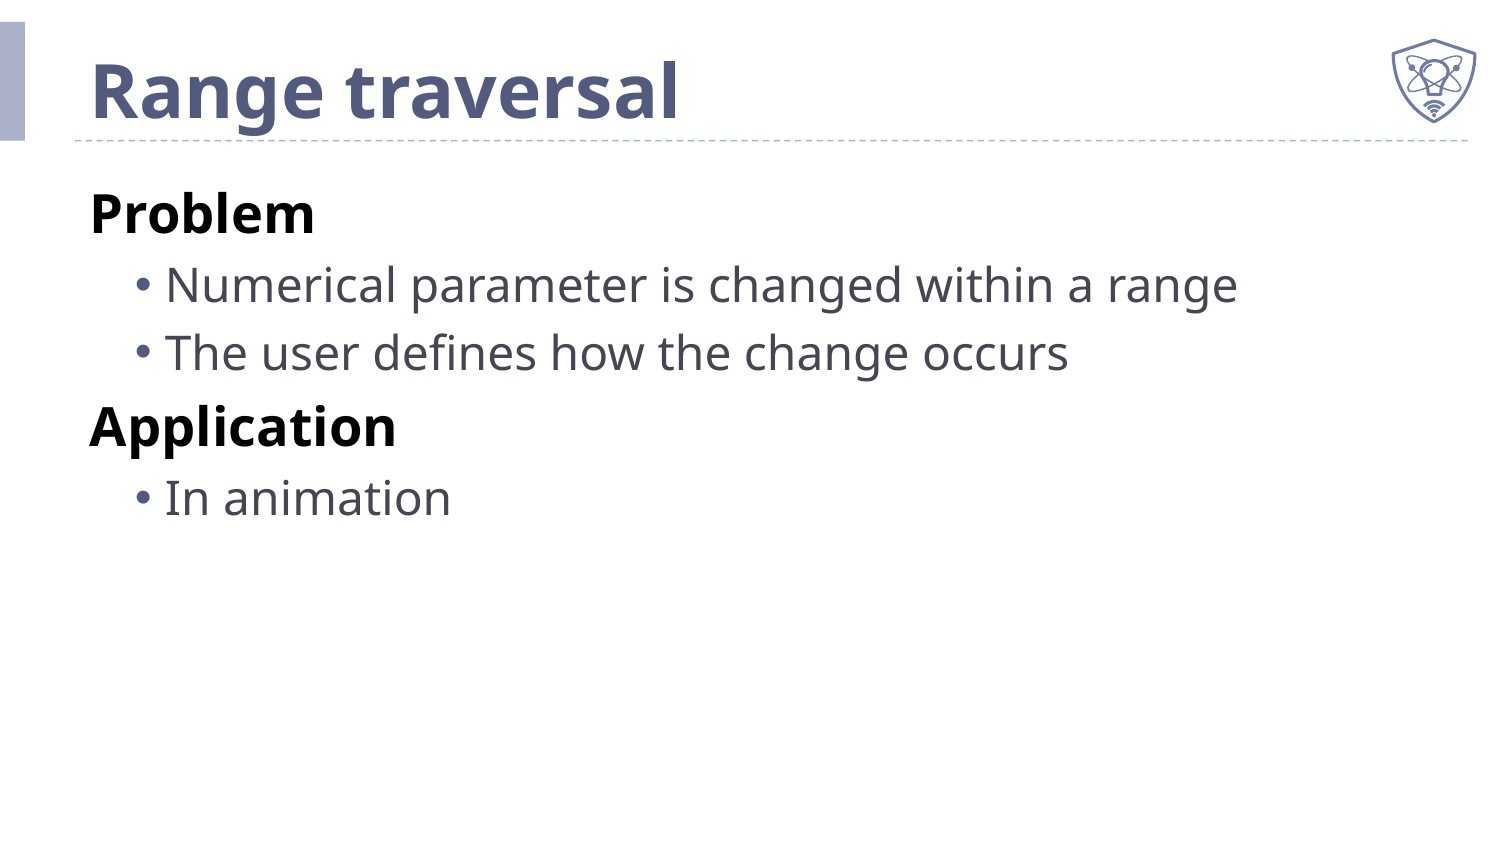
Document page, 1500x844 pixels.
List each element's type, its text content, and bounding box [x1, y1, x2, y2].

title Range traversal [75, 18, 1475, 141]
list Problem Numerical parameter is changed within a range The user defines how the change occurs Application In animation [75, 171, 1475, 835]
